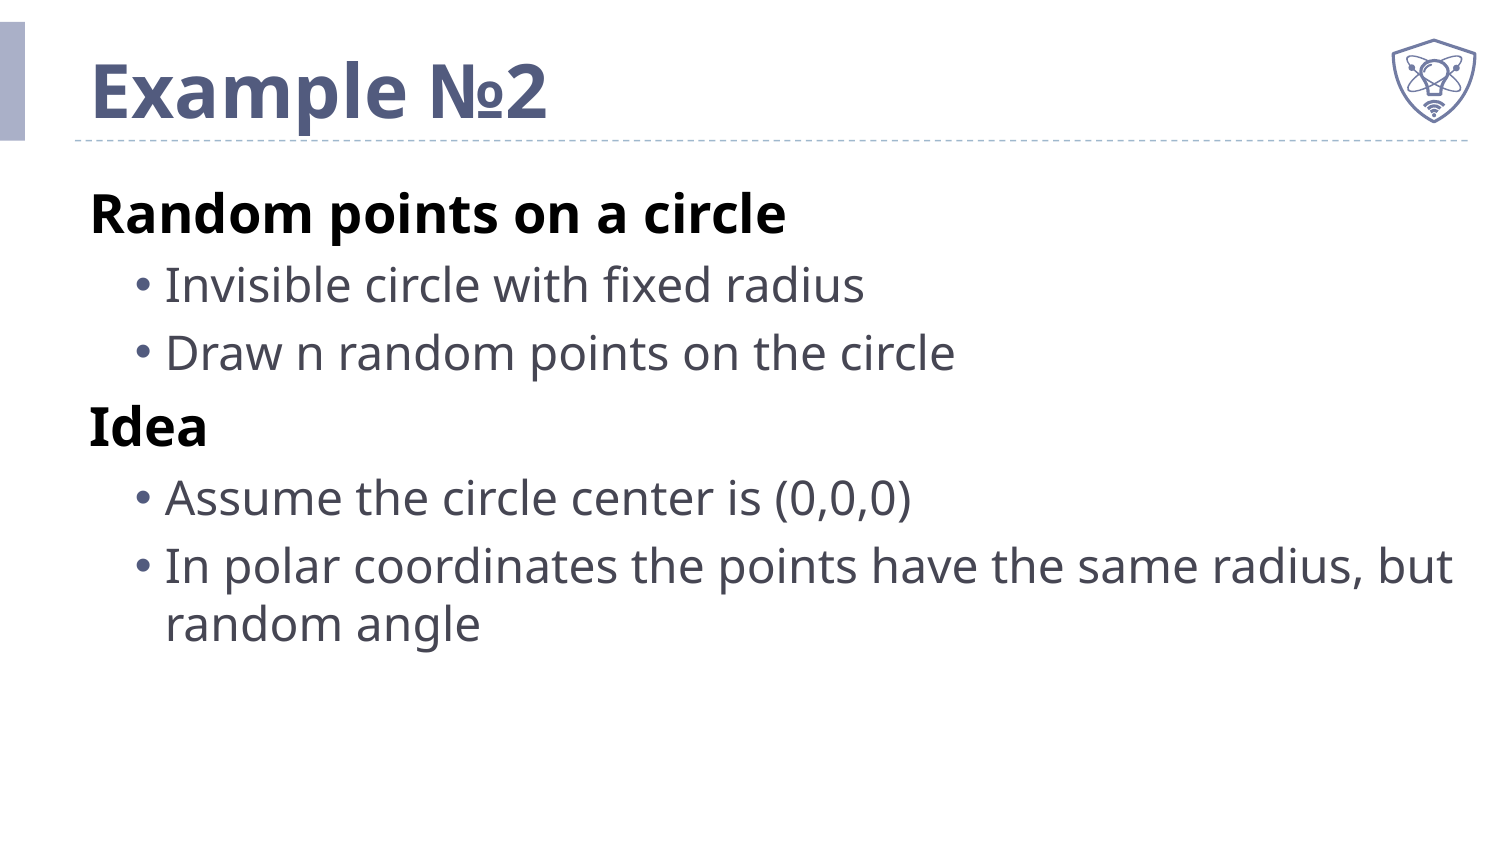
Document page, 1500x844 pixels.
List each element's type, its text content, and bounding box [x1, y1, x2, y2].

title Example №2 [75, 18, 1475, 141]
list Random points on a circle Invisible circle with fixed radius Draw n random points on the circle Idea Assume the circle center is (0,0,0) In polar coordinates the points have the same radius, but random angle [75, 171, 1475, 835]
